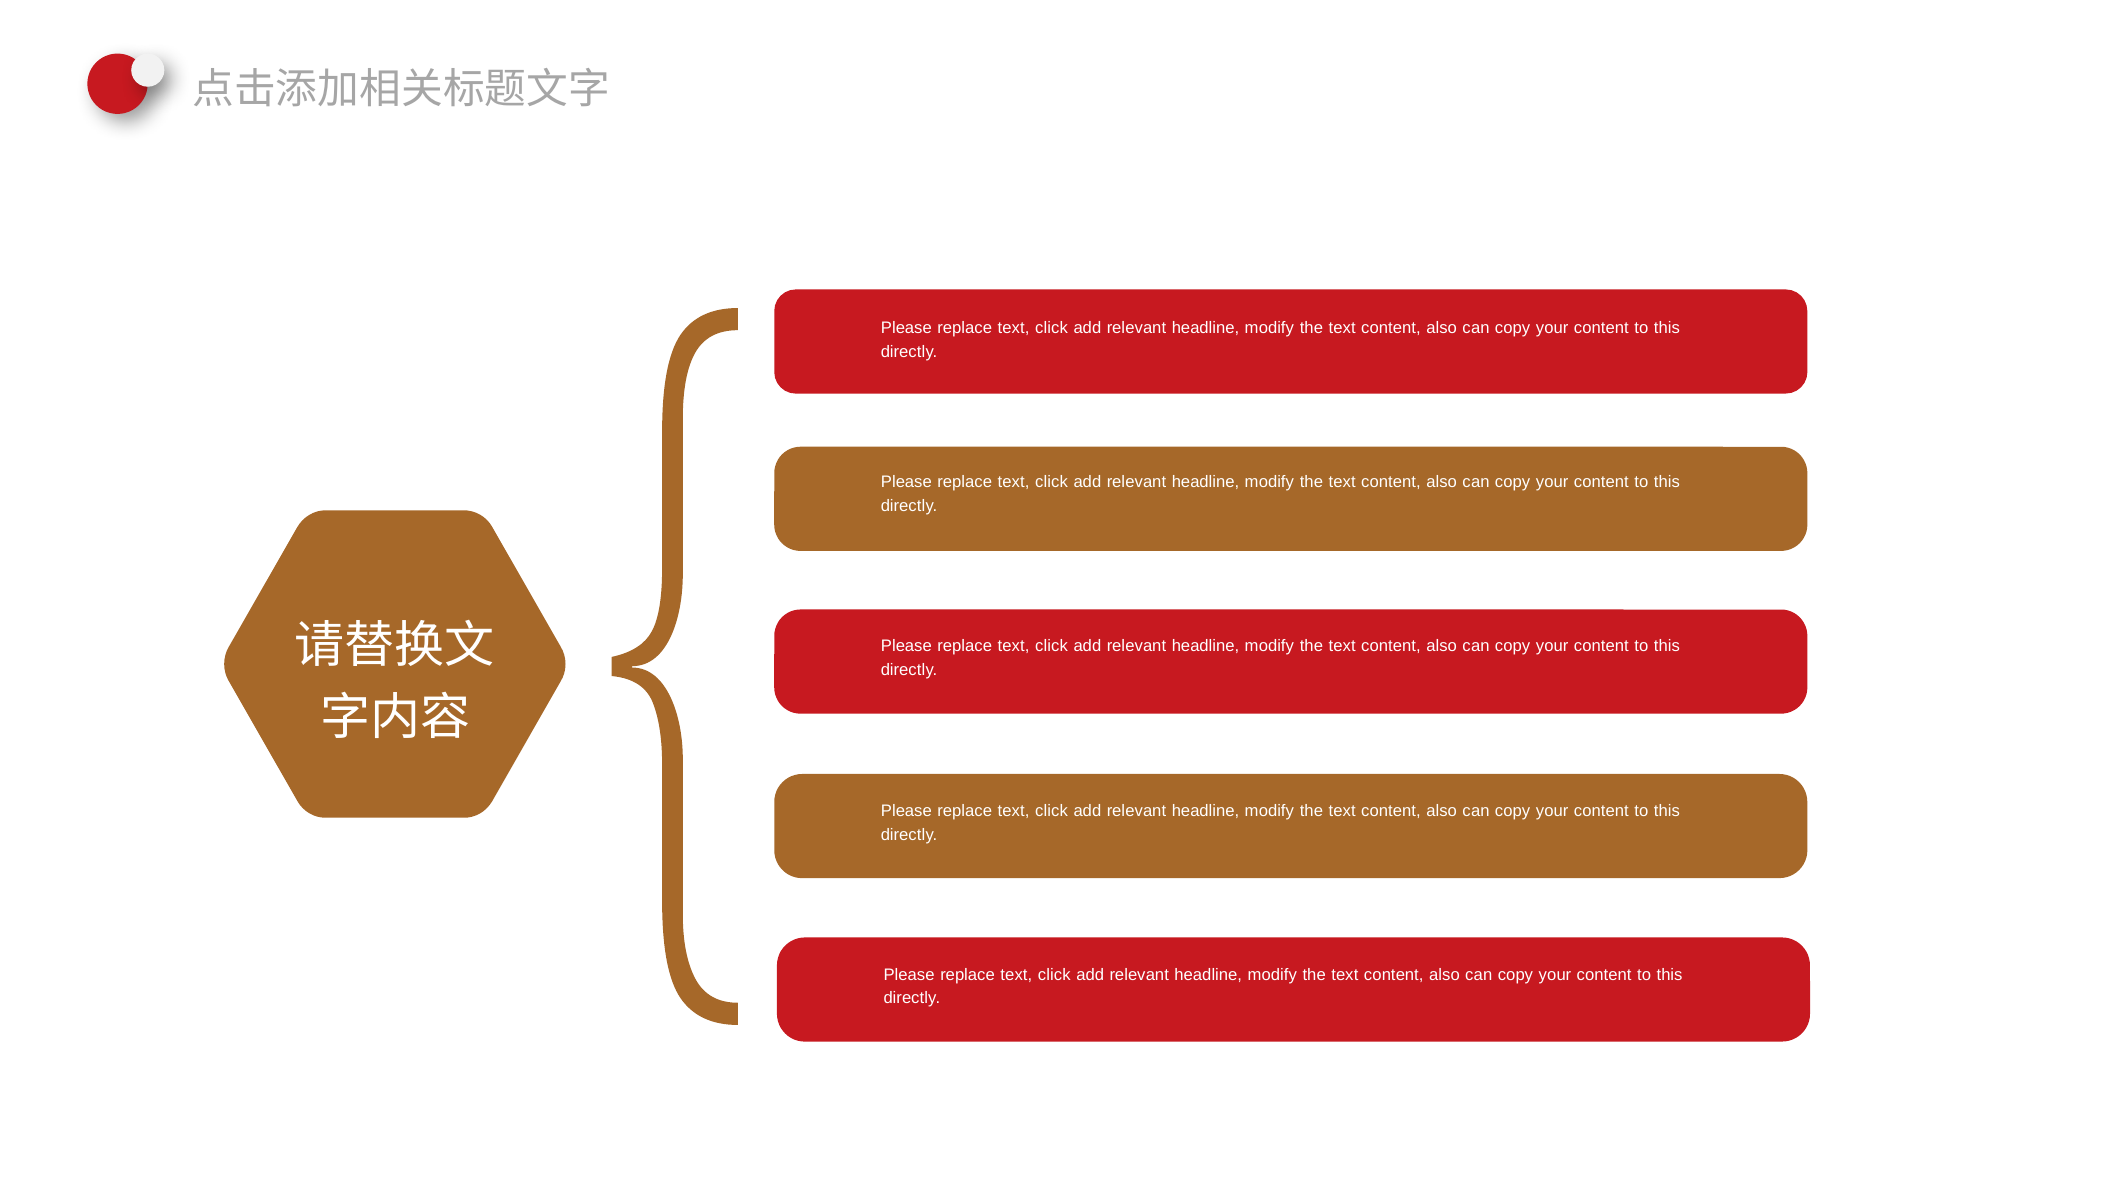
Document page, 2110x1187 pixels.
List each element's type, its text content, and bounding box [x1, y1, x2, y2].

text_box [611, 308, 738, 1025]
text_box 点击添加相关标题文字 [176, 53, 680, 114]
text_box [775, 936, 1812, 1043]
text_box Please replace text, click add relevant headline, modify the text content, also can copy your content to this directly. [880, 795, 1682, 844]
text_box Please replace text, click add relevant headline, modify the text content, also can copy your content to this directly. [880, 631, 1682, 680]
text_box [773, 608, 1809, 715]
text_box [773, 772, 1809, 880]
text_box [86, 52, 142, 115]
text_box Please replace text, click add relevant headline, modify the text content, also can copy your content to this directly. [880, 312, 1682, 361]
text_box [773, 445, 1809, 552]
text_box [224, 510, 566, 818]
text_box Please replace text, click add relevant headline, modify the text content, also can copy your content to this directly. [880, 467, 1682, 516]
text_box [773, 288, 1809, 395]
text_box 请替换文字内容 [290, 600, 500, 745]
text_box Please replace text, click add relevant headline, modify the text content, also can copy your content to this directly. [883, 959, 1685, 1008]
text_box [130, 52, 166, 88]
